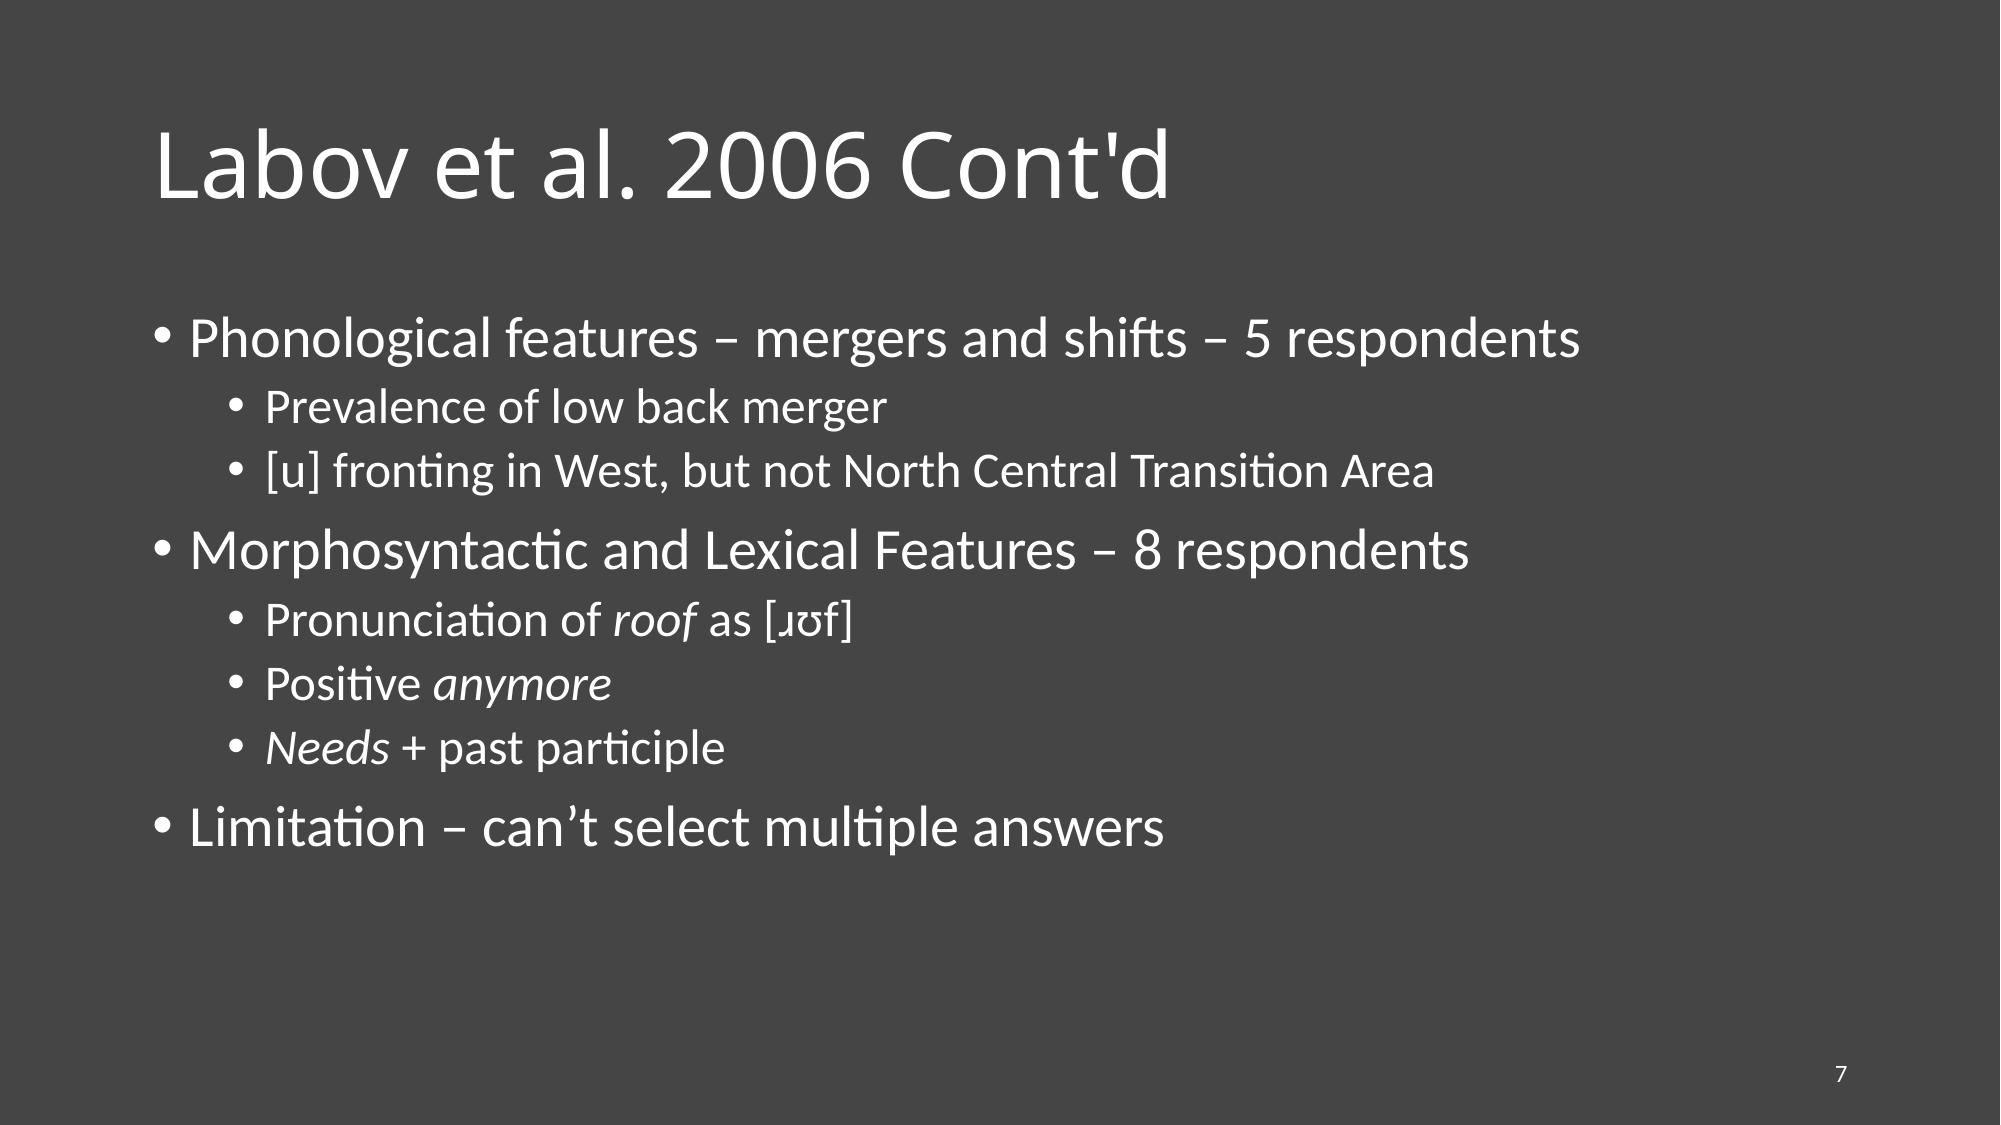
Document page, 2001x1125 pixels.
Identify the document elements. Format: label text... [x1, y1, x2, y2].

slide_number 7 [1412, 1042, 1863, 1103]
list Phonological features – mergers and shifts – 5 respondents Prevalence of low back merger [u] fronting in West, but not North Central Transition Area Morphosyntactic and Lexical Features – 8 respondents Pronunciation of roof as [ɹʊf] Positive anymore Needs + past participle Limitation – can’t select multiple answers [137, 299, 1863, 1014]
title Labov et al. 2006 Cont'd [137, 59, 1863, 278]
